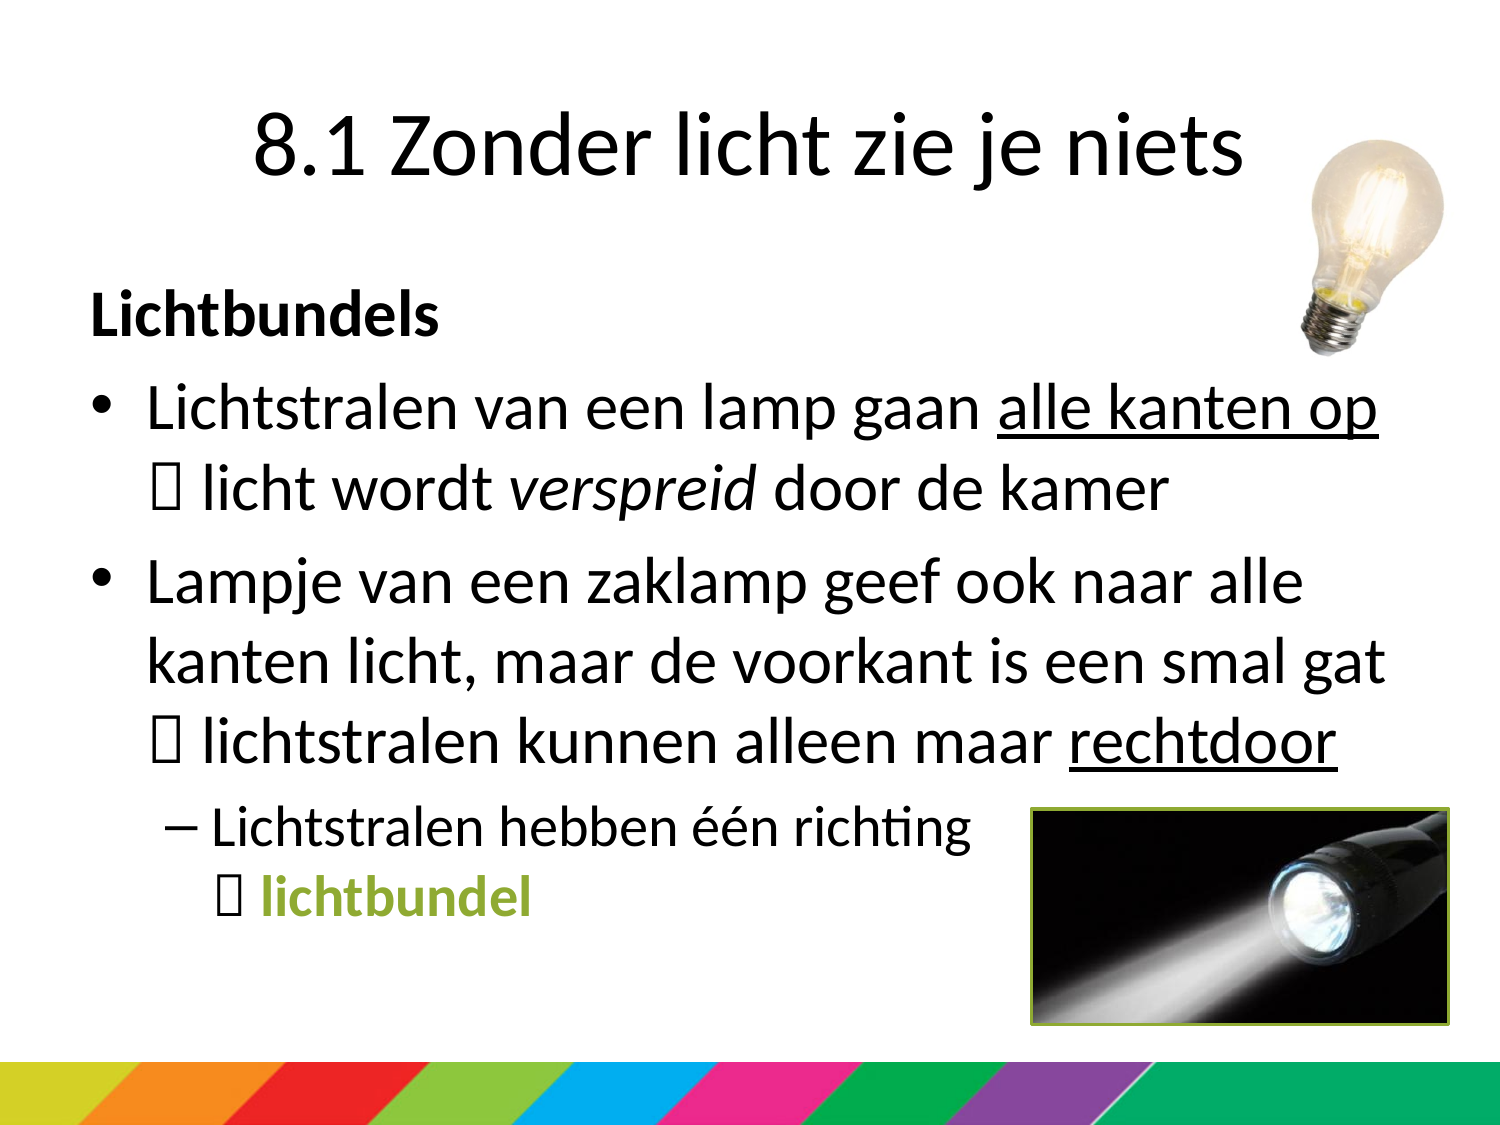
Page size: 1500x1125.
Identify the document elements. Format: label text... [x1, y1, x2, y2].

picture [0, 1062, 574, 1125]
title 8.1 Zonder licht zie je niets [75, 45, 1425, 233]
picture [1032, 810, 1448, 1024]
picture [1235, 104, 1500, 432]
list Lichtbundels Lichtstralen van een lamp gaan alle kanten op  licht wordt verspreid door de kamer Lampje van een zaklamp geef ook naar alle kanten licht, maar de voorkant is een smal gat  lichtstralen kunnen alleen maar rechtdoor Lichtstralen hebben één richting  lichtbundel [75, 262, 1425, 1005]
picture [656, 1062, 1500, 1125]
